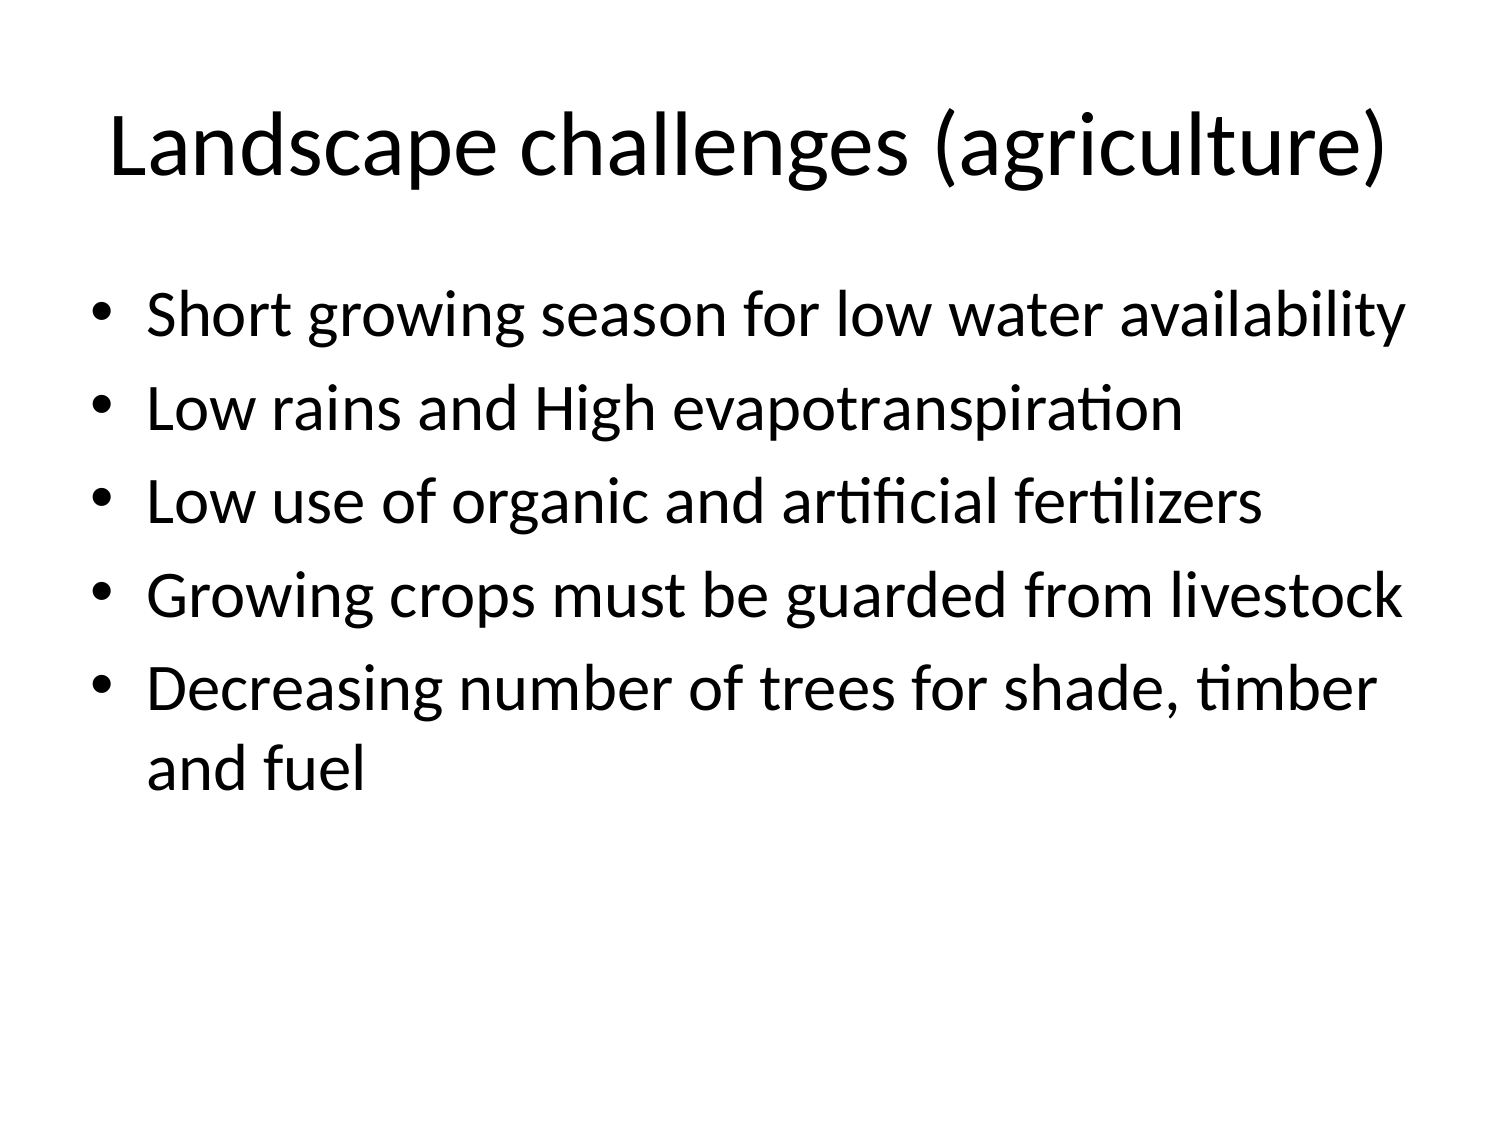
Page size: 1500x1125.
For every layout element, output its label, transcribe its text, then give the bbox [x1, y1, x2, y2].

list Short growing season for low water availability Low rains and High evapotranspiration Low use of organic and artificial fertilizers Growing crops must be guarded from livestock Decreasing number of trees for shade, timber and fuel [75, 262, 1425, 1005]
title Landscape challenges (agriculture) [75, 45, 1425, 233]
